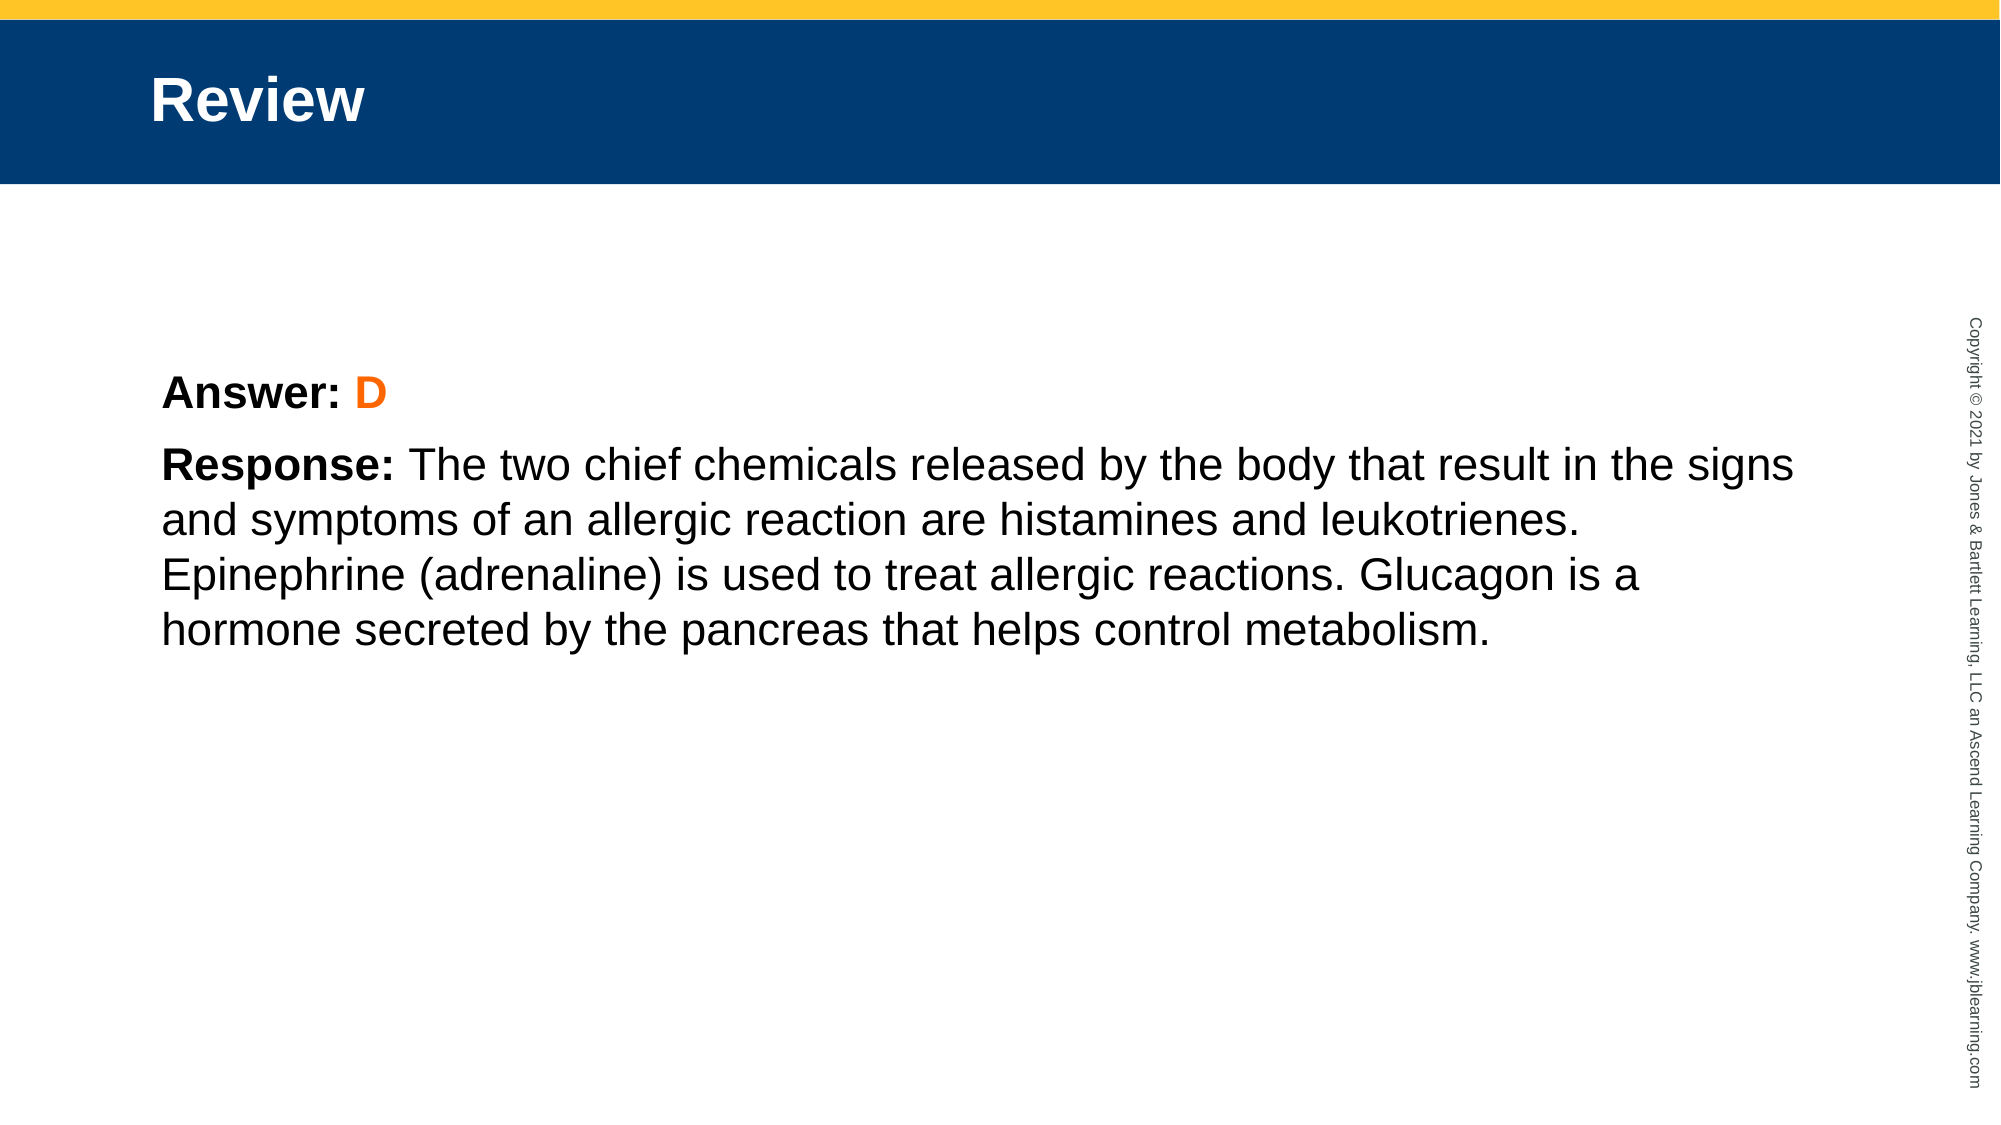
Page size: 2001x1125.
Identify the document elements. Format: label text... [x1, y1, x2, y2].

title Review [0, 19, 2000, 185]
list Answer: D Response: The two chief chemicals released by the body that result in the signs and symptoms of an allergic reaction are histamines and leukotrienes. Epinephrine (adrenaline) is used to treat allergic reactions. Glucagon is a hormone secreted by the pancreas that helps control metabolism. [146, 361, 1859, 1016]
